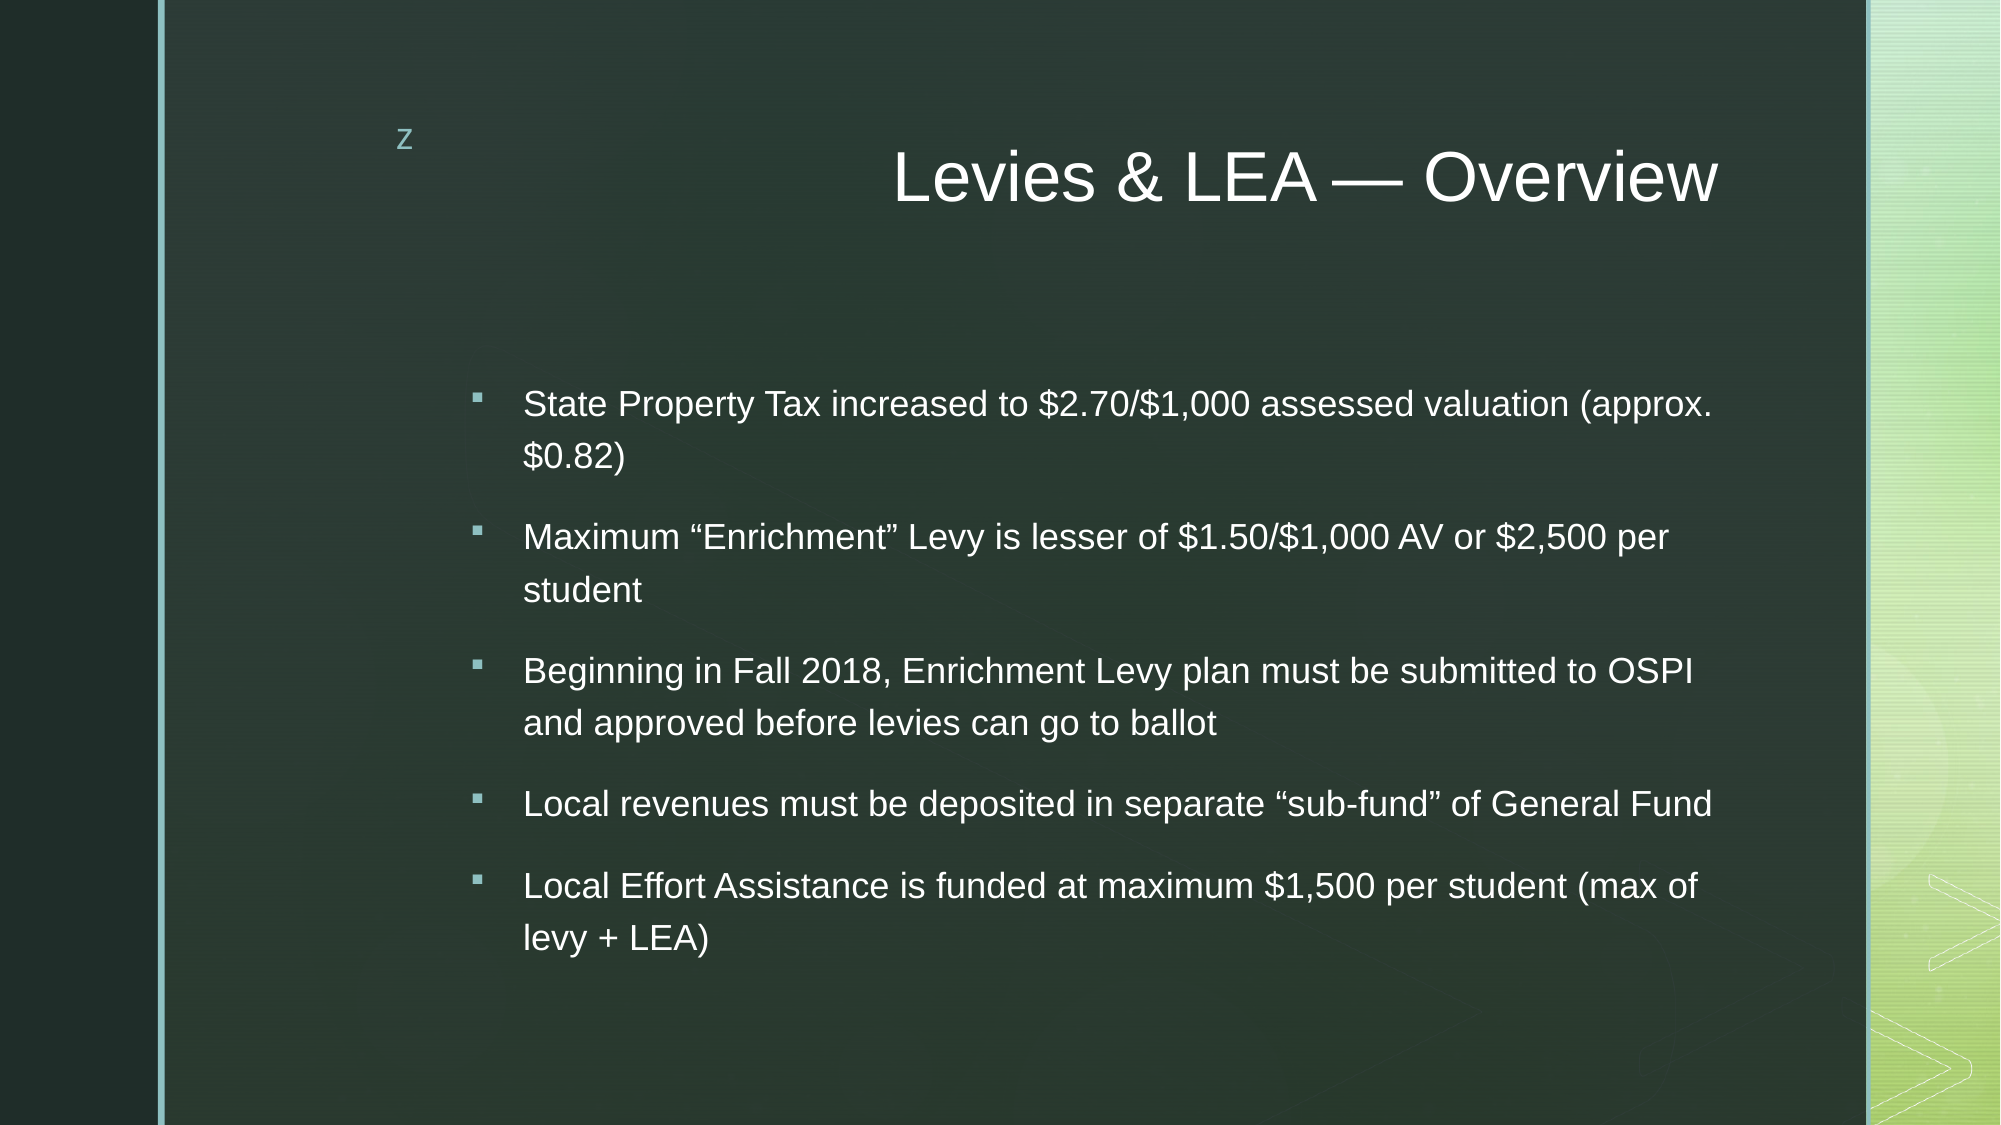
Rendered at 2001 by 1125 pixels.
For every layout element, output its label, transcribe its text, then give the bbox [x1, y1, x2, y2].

picture [1871, 0, 2001, 1125]
title Levies & LEA — Overview [428, 132, 1734, 310]
list State Property Tax increased to $2.70/$1,000 assessed valuation (approx. $0.82) Maximum “Enrichment” Levy is lesser of $1.50/$1,000 AV or $2,500 per student Beginning in Fall 2018, Enrichment Levy plan must be submitted to OSPI and approved before levies can go to ballot Local revenues must be deposited in separate “sub-fund” of General Fund Local Effort Assistance is funded at maximum $1,500 per student (max of levy + LEA) [454, 336, 1734, 993]
